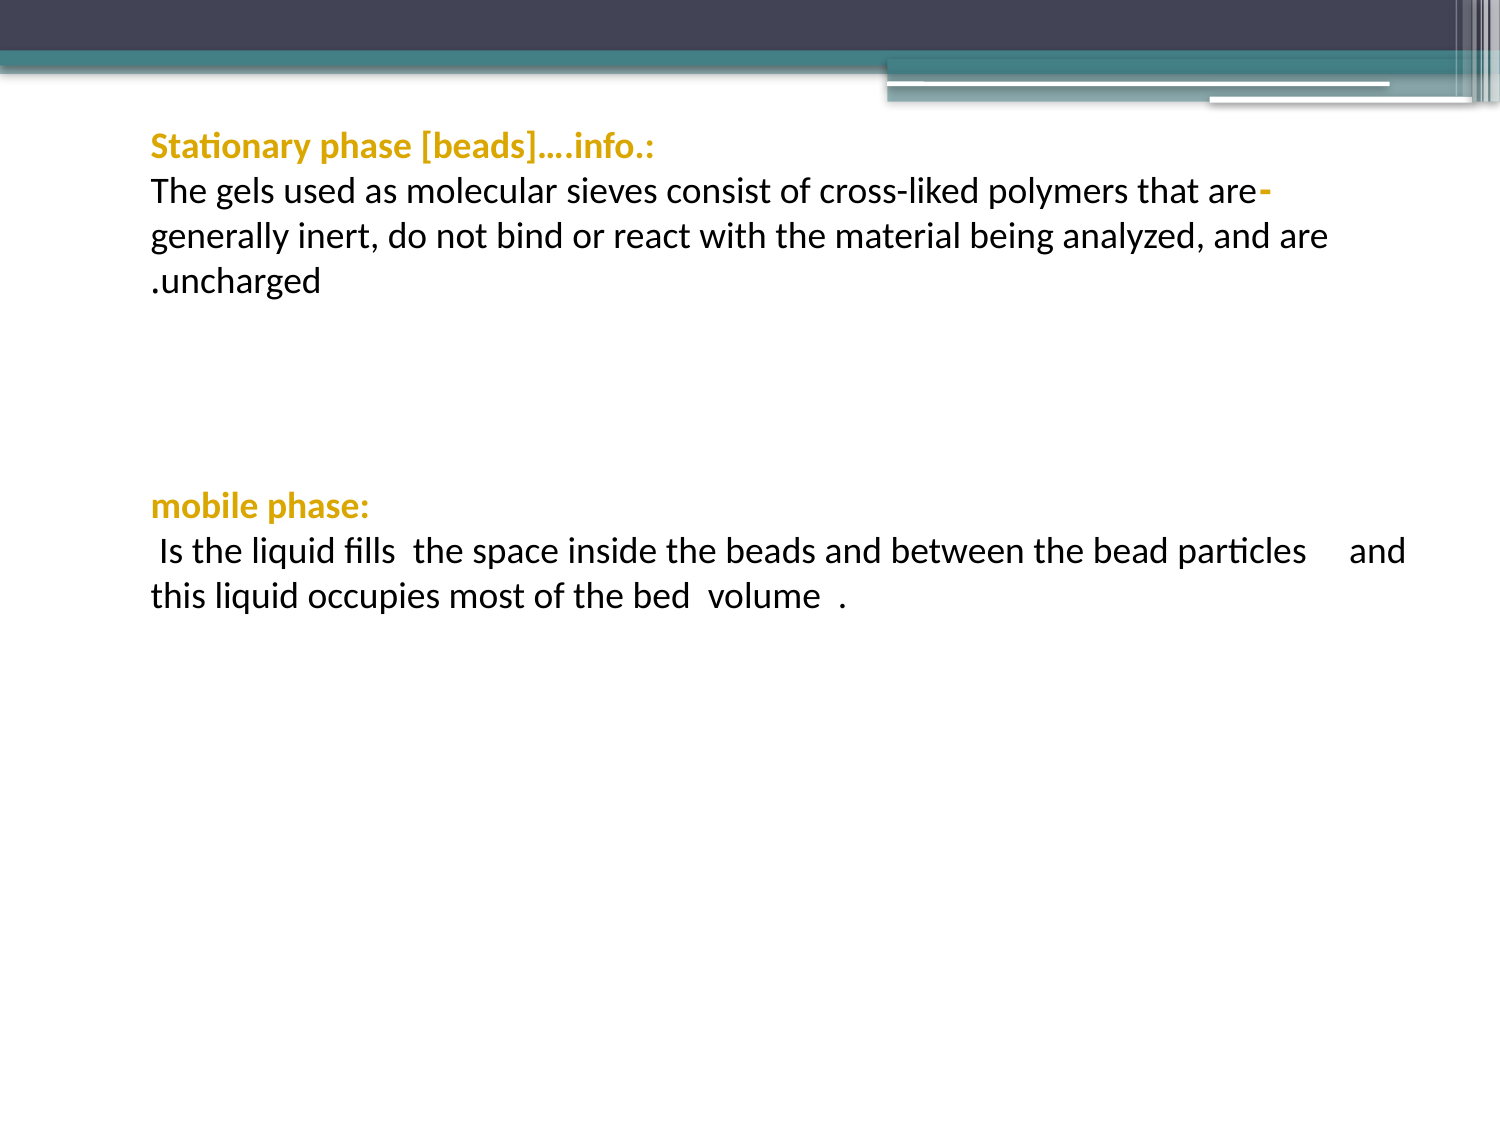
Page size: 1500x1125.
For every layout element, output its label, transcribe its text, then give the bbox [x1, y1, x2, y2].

text_box Stationary phase [beads]….info.: -The gels used as molecular sieves consist of cross-liked polymers that are generally inert, do not bind or react with the material being analyzed, and are uncharged. mobile phase: Is the liquid fills the space inside the beads and between the bead particles and this liquid occupies most of the bed volume . [135, 113, 1424, 1125]
